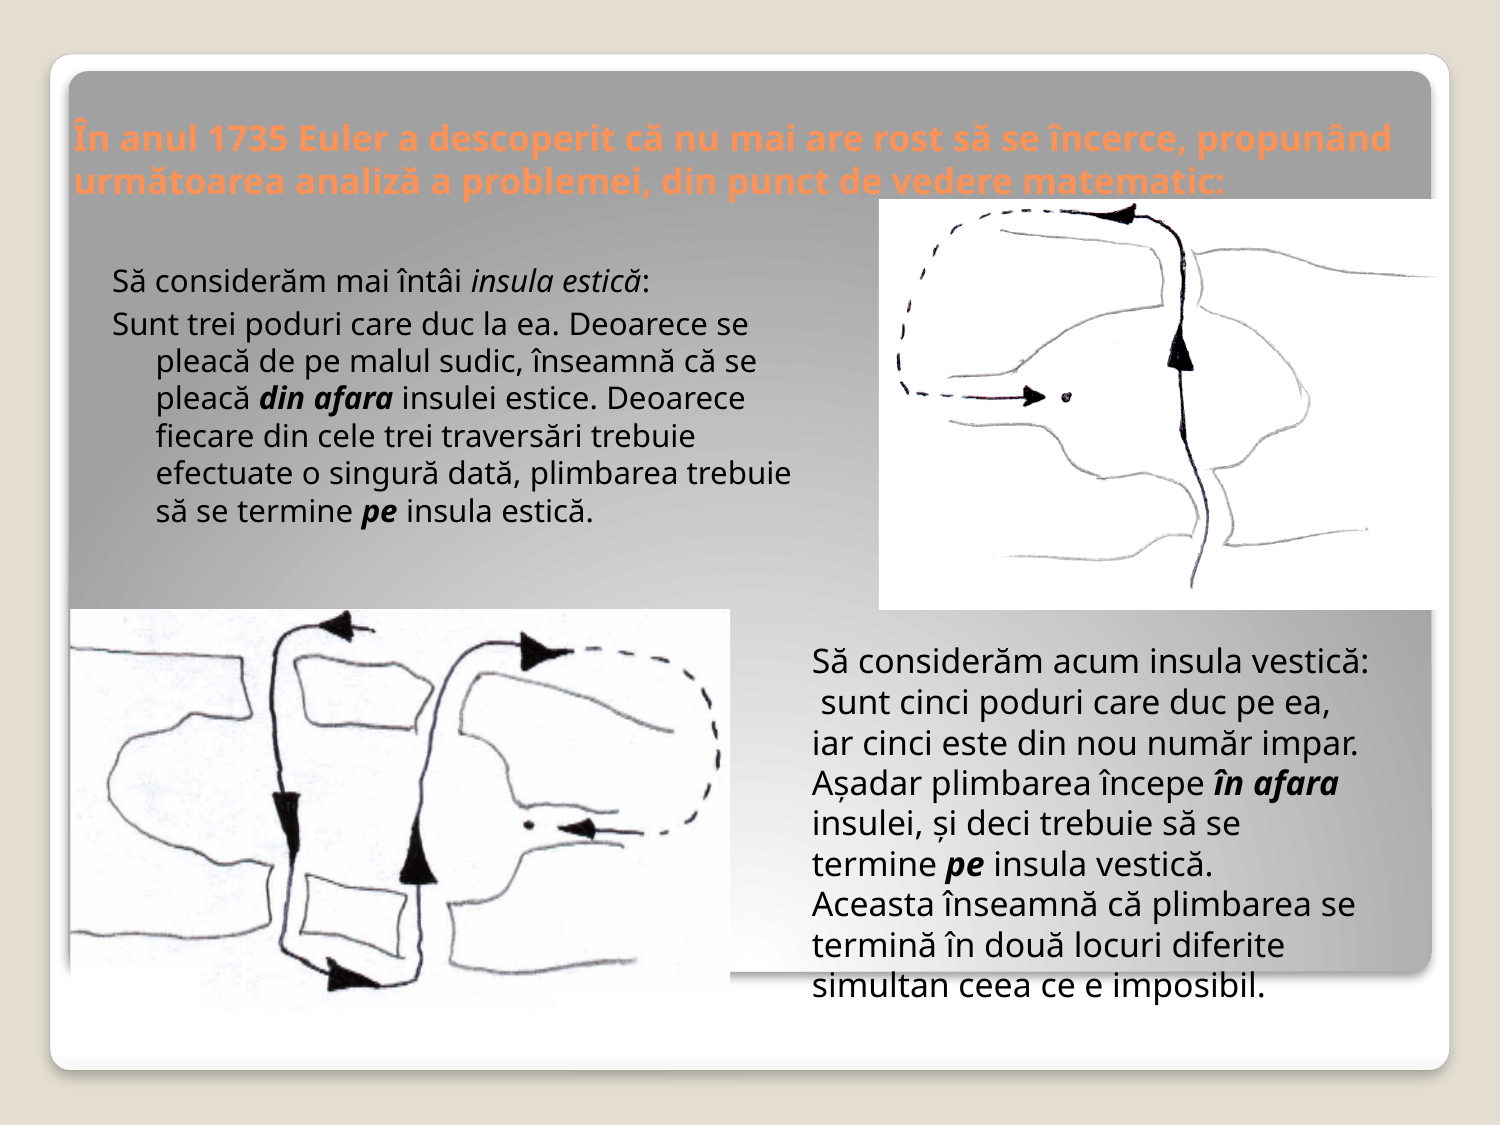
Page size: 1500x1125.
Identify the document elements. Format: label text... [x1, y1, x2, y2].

picture [878, 198, 1440, 610]
text_box Să considerăm acum insula vestică: sunt cinci poduri care duc pe ea, iar cinci este din nou număr impar. Aşadar plimbarea începe în afara insulei, şi deci trebuie să se termine pe insula vestică. Aceasta înseamnă că plimbarea se termină în două locuri diferite simultan ceea ce e imposibil. [796, 632, 1390, 1020]
title În anul 1735 Euler a descoperit că nu mai are rost să se încerce, propunând următoarea analiză a problemei, din punct de vedere matematic: [58, 70, 1449, 210]
list Să considerăm mai întâi insula estică: Sunt trei poduri care duc la ea. Deoarece se pleacă de pe malul sudic, înseamnă că se pleacă din afara insulei estice. Deoarece fiecare din cele trei traversări trebuie efectuate o singură dată, plimbarea trebuie să se termine pe insula estică. [82, 246, 828, 598]
picture [70, 609, 731, 1012]
